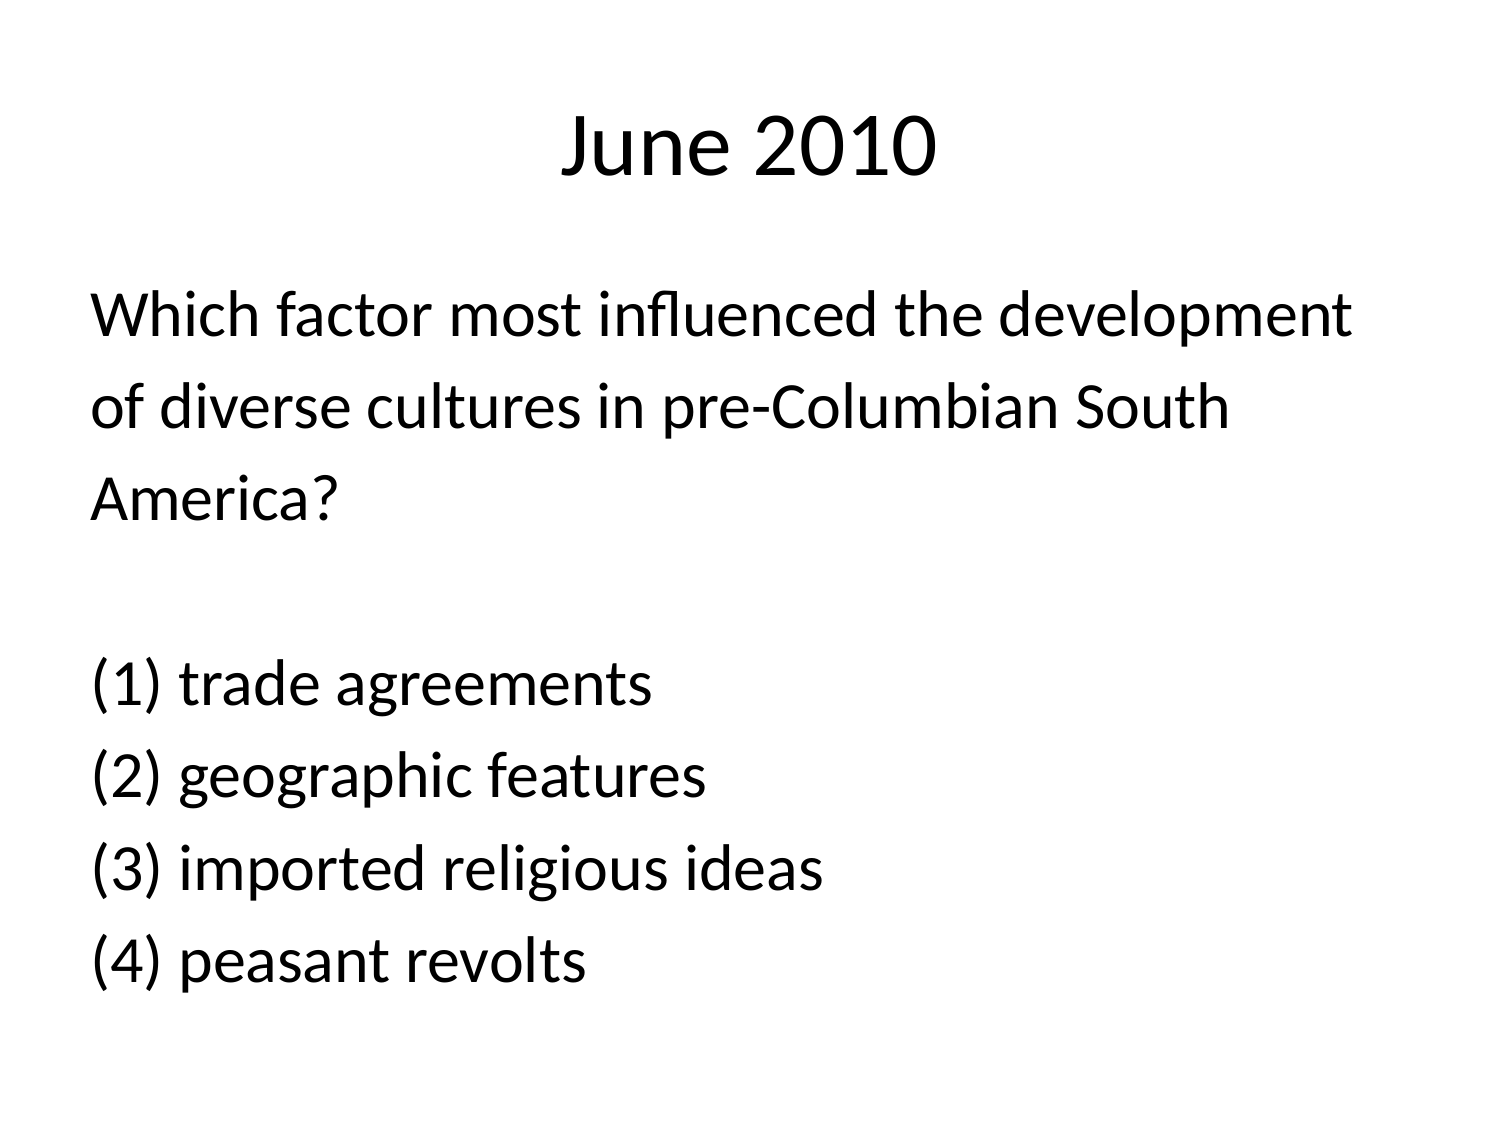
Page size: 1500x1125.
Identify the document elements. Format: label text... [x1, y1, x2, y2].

list Which factor most influenced the development of diverse cultures in pre-Columbian South America? (1) trade agreements (2) geographic features (3) imported religious ideas (4) peasant revolts [75, 262, 1425, 1005]
title June 2010 [75, 45, 1425, 233]
